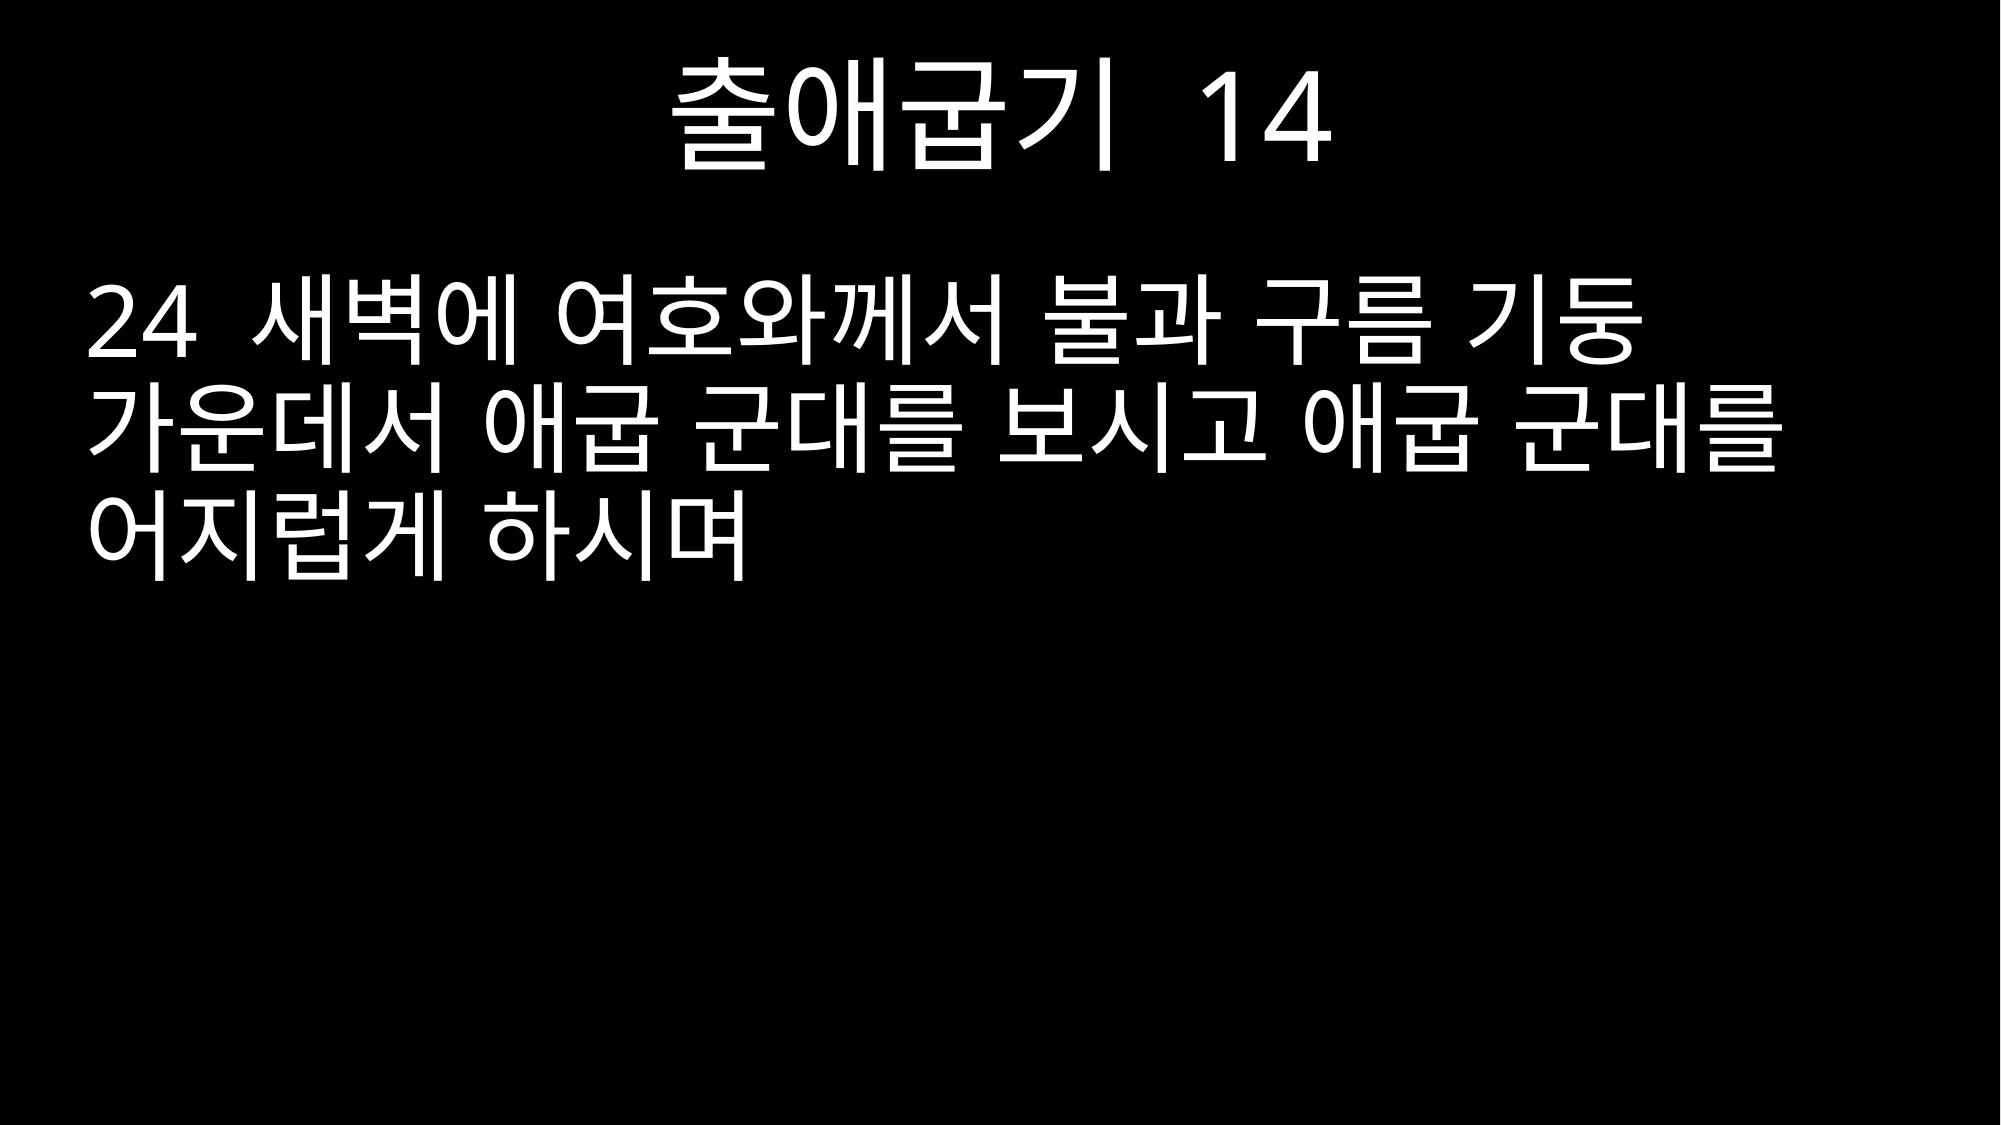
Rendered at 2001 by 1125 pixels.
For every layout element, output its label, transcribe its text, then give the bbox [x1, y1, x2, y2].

picture [0, 0, 2001, 1125]
footer 출애굽기 14 [0, 32, 2000, 192]
list 24 새벽에 여호와께서 불과 구름 기둥 가운데서 애굽 군대를 보시고 애굽 군대를 어지럽게 하시며 [69, 263, 1953, 423]
